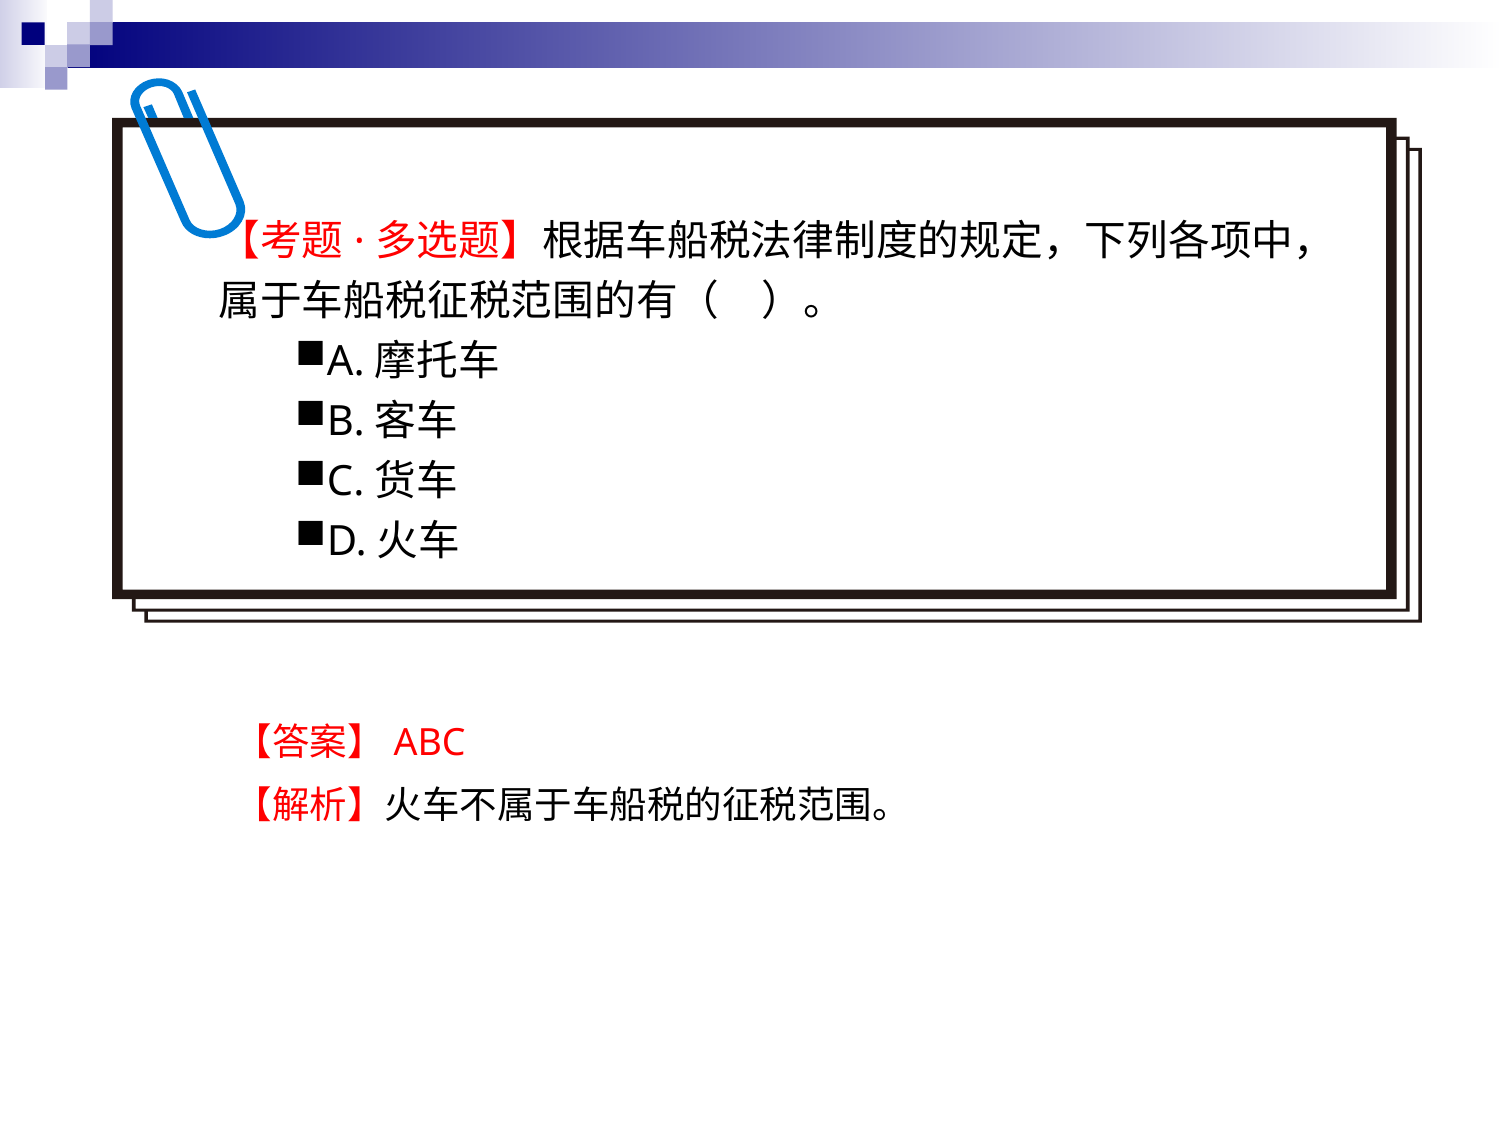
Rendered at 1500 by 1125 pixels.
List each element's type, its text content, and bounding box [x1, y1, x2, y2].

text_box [112, 78, 1424, 623]
text_box 【答案】ABC 【解析】火车不属于车船税的征税范围。 [143, 692, 1414, 834]
